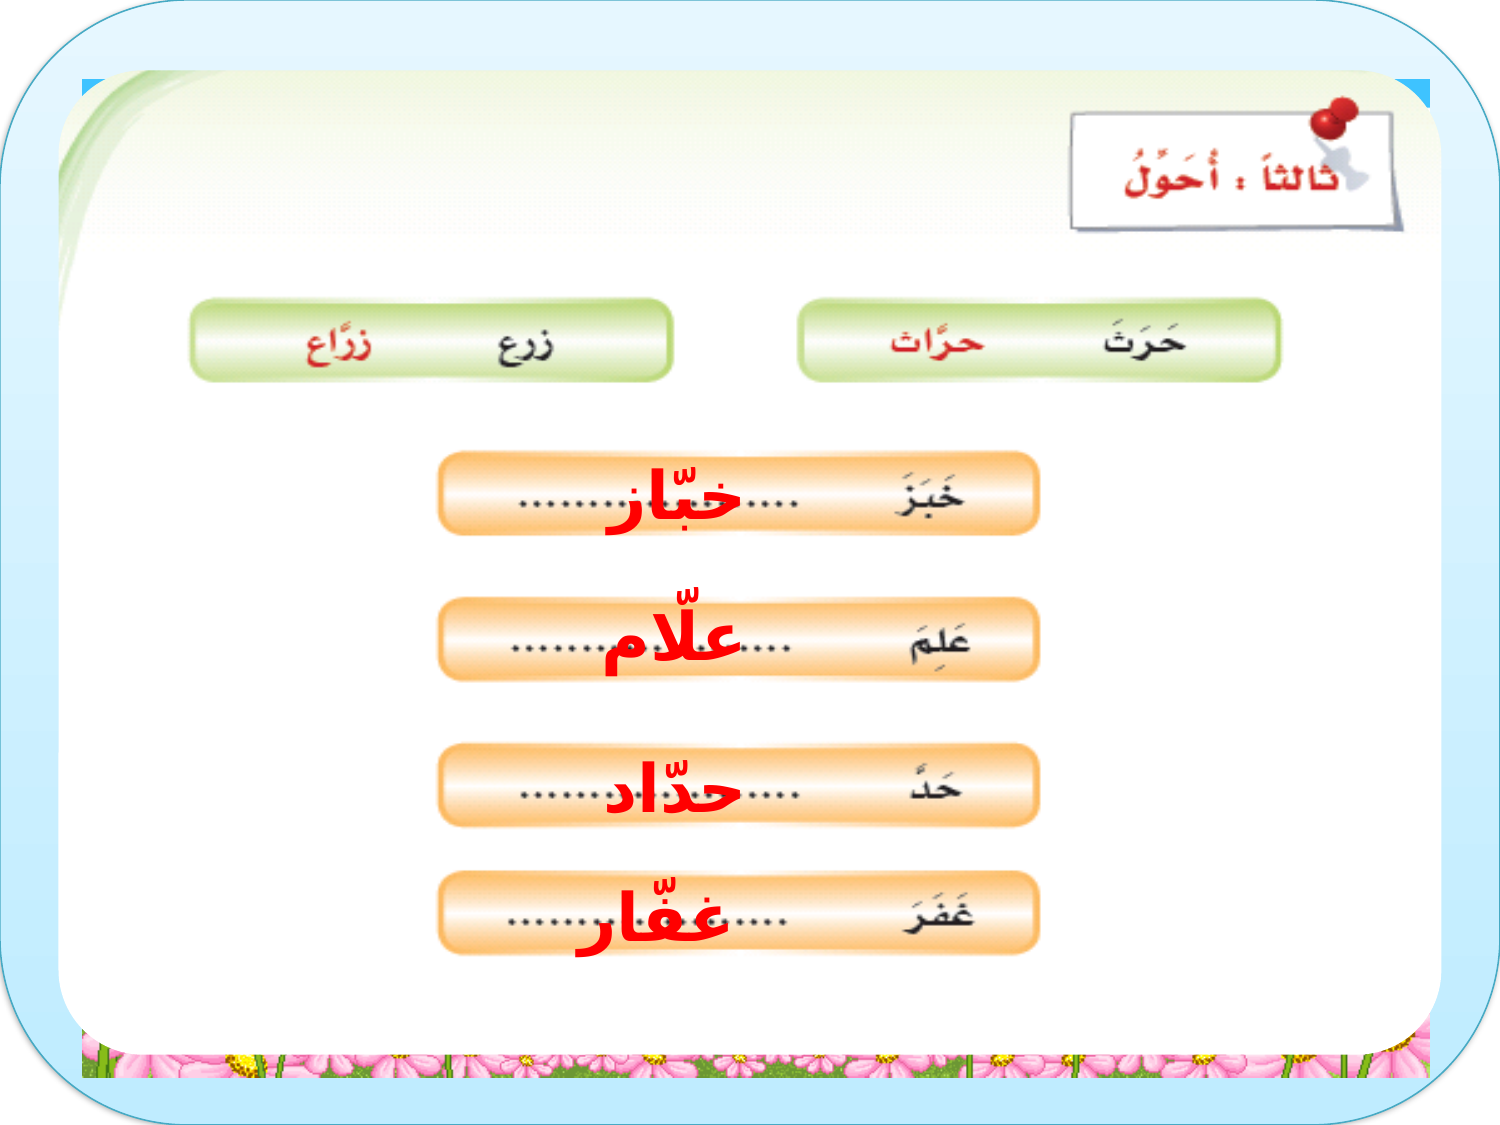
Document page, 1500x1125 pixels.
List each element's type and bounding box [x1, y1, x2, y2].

picture [58, 70, 1442, 1079]
text_box [0, 0, 1500, 1125]
